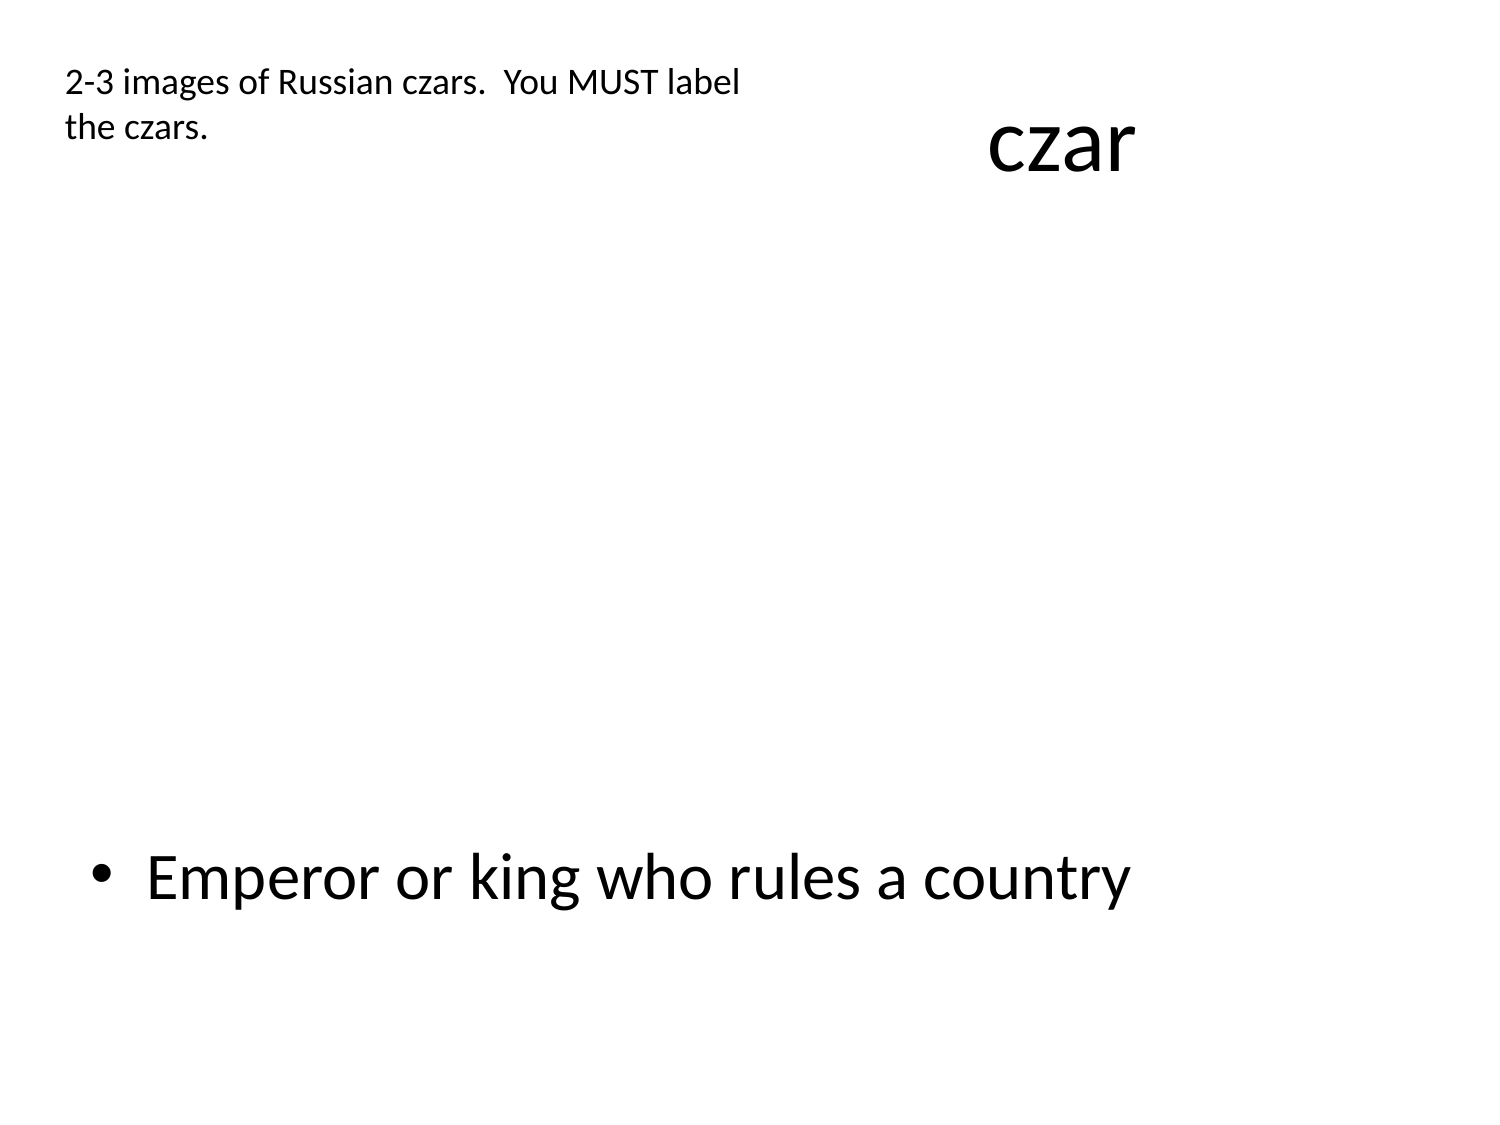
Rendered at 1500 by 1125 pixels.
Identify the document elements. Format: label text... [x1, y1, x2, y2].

title czar [699, 45, 1425, 225]
list Emperor or king who rules a country [75, 825, 1425, 1038]
text_box 2-3 images of Russian czars. You MUST label the czars. [50, 49, 775, 155]
